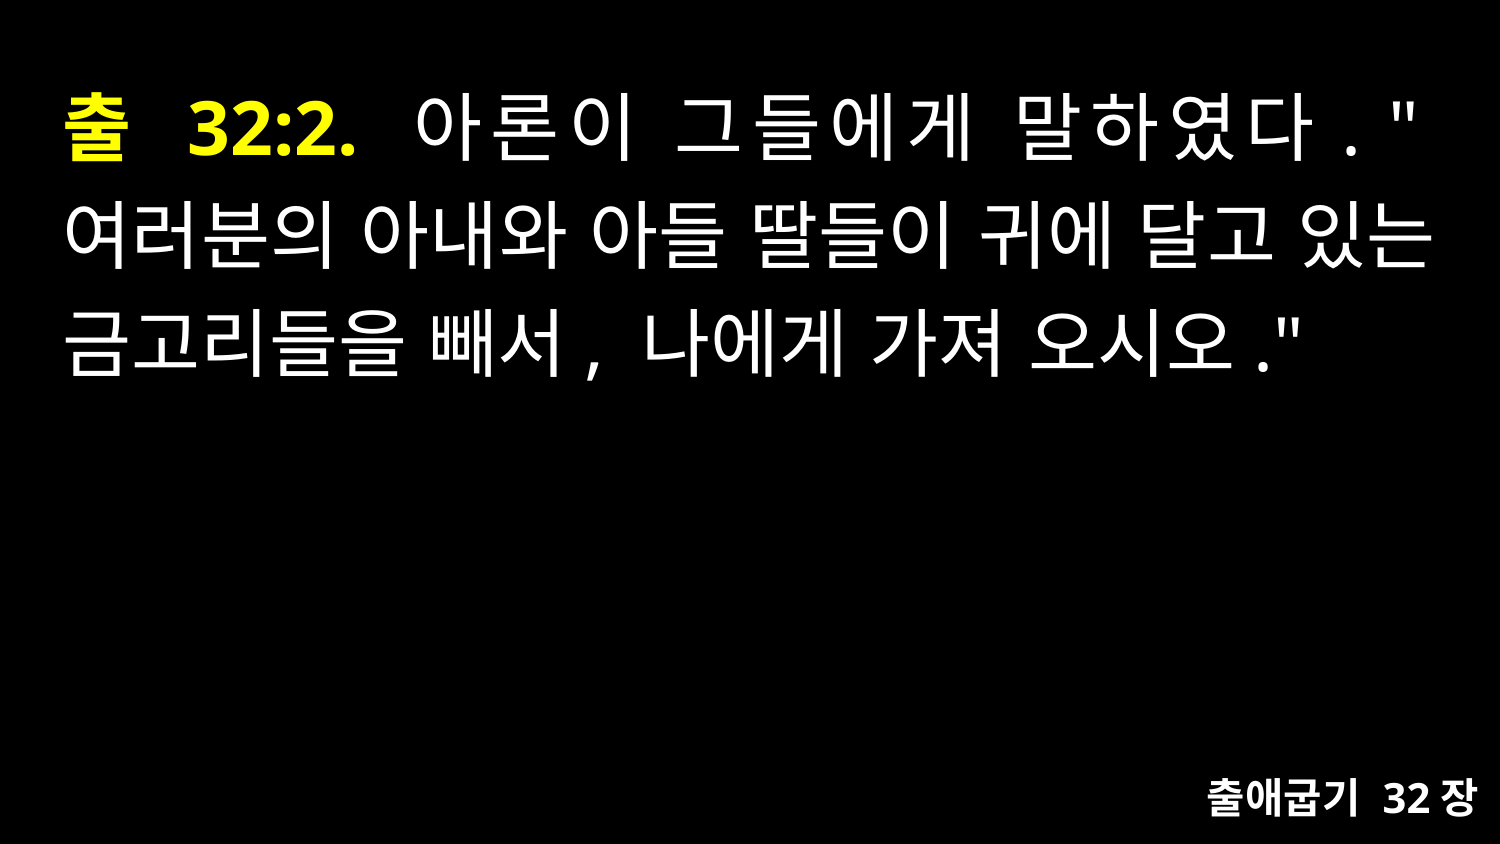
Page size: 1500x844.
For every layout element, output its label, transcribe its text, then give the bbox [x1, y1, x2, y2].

subtitle 출애굽기 32장 [916, 770, 1500, 844]
title 출 32:2. 아론이 그들에게 말하였다. "여러분의 아내와 아들 딸들이 귀에 달고 있는 금고리들을 빼서, 나에게 가져 오시오." [0, 0, 1500, 844]
